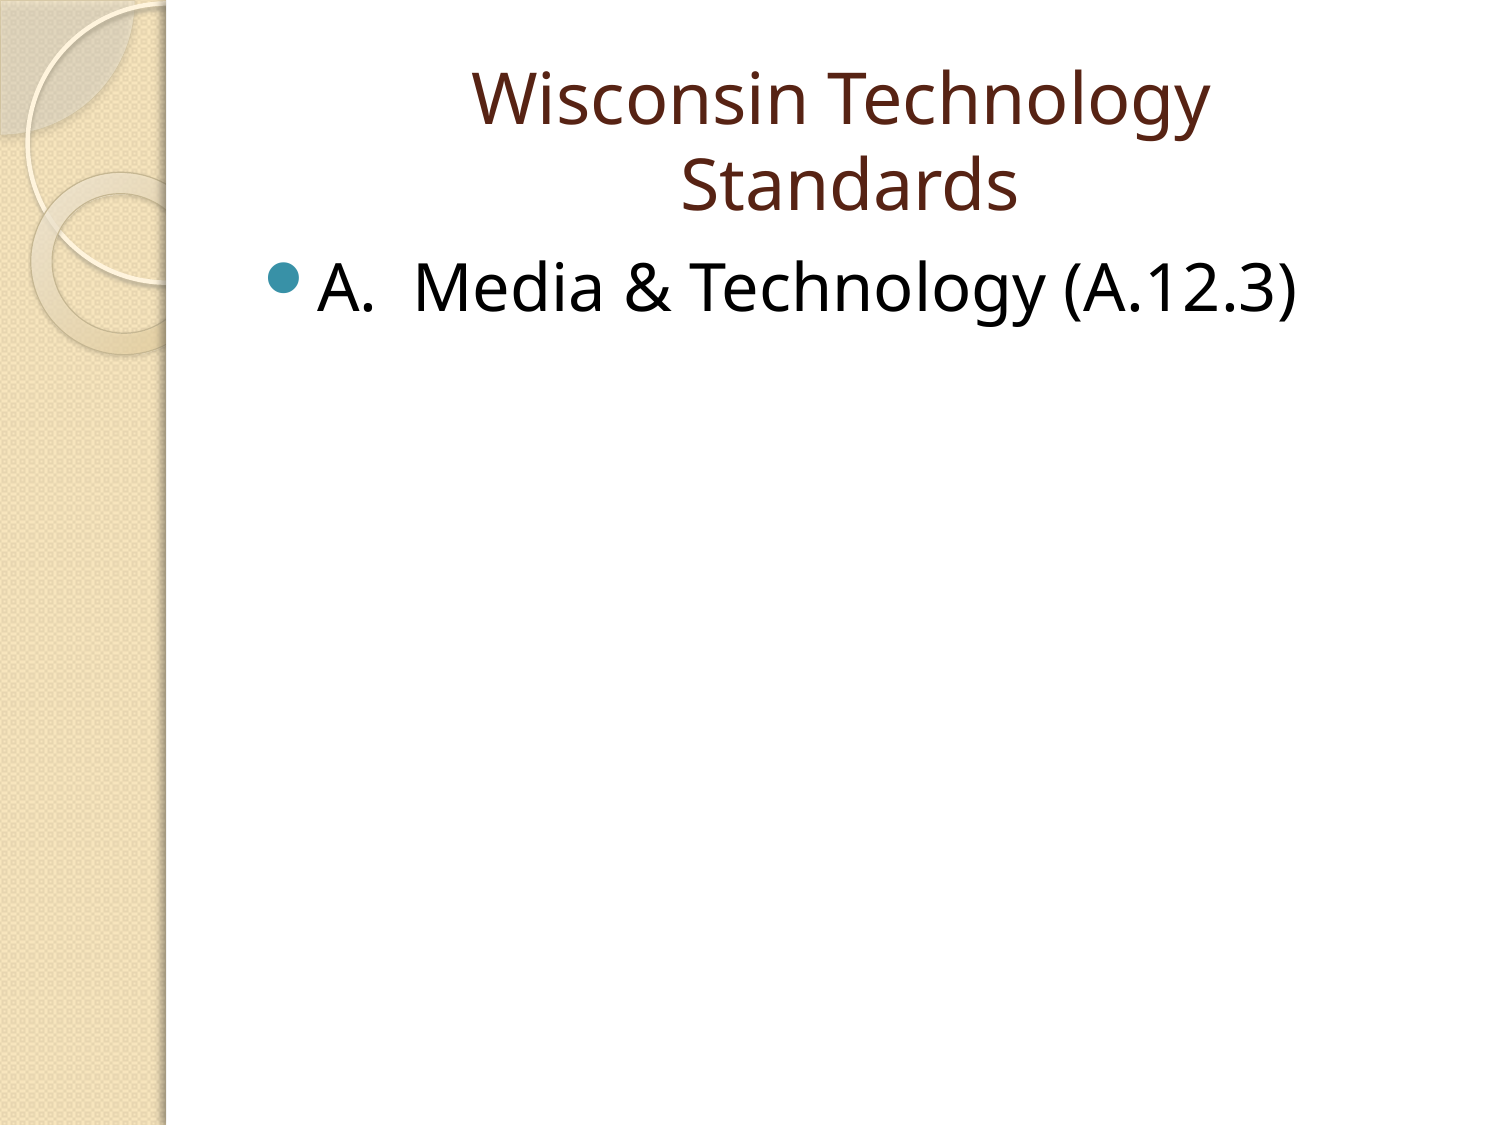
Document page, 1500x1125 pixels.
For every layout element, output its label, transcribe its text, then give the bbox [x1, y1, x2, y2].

title Wisconsin Technology Standards [235, 45, 1466, 233]
list A. Media & Technology (A.12.3) [235, 237, 1466, 1025]
